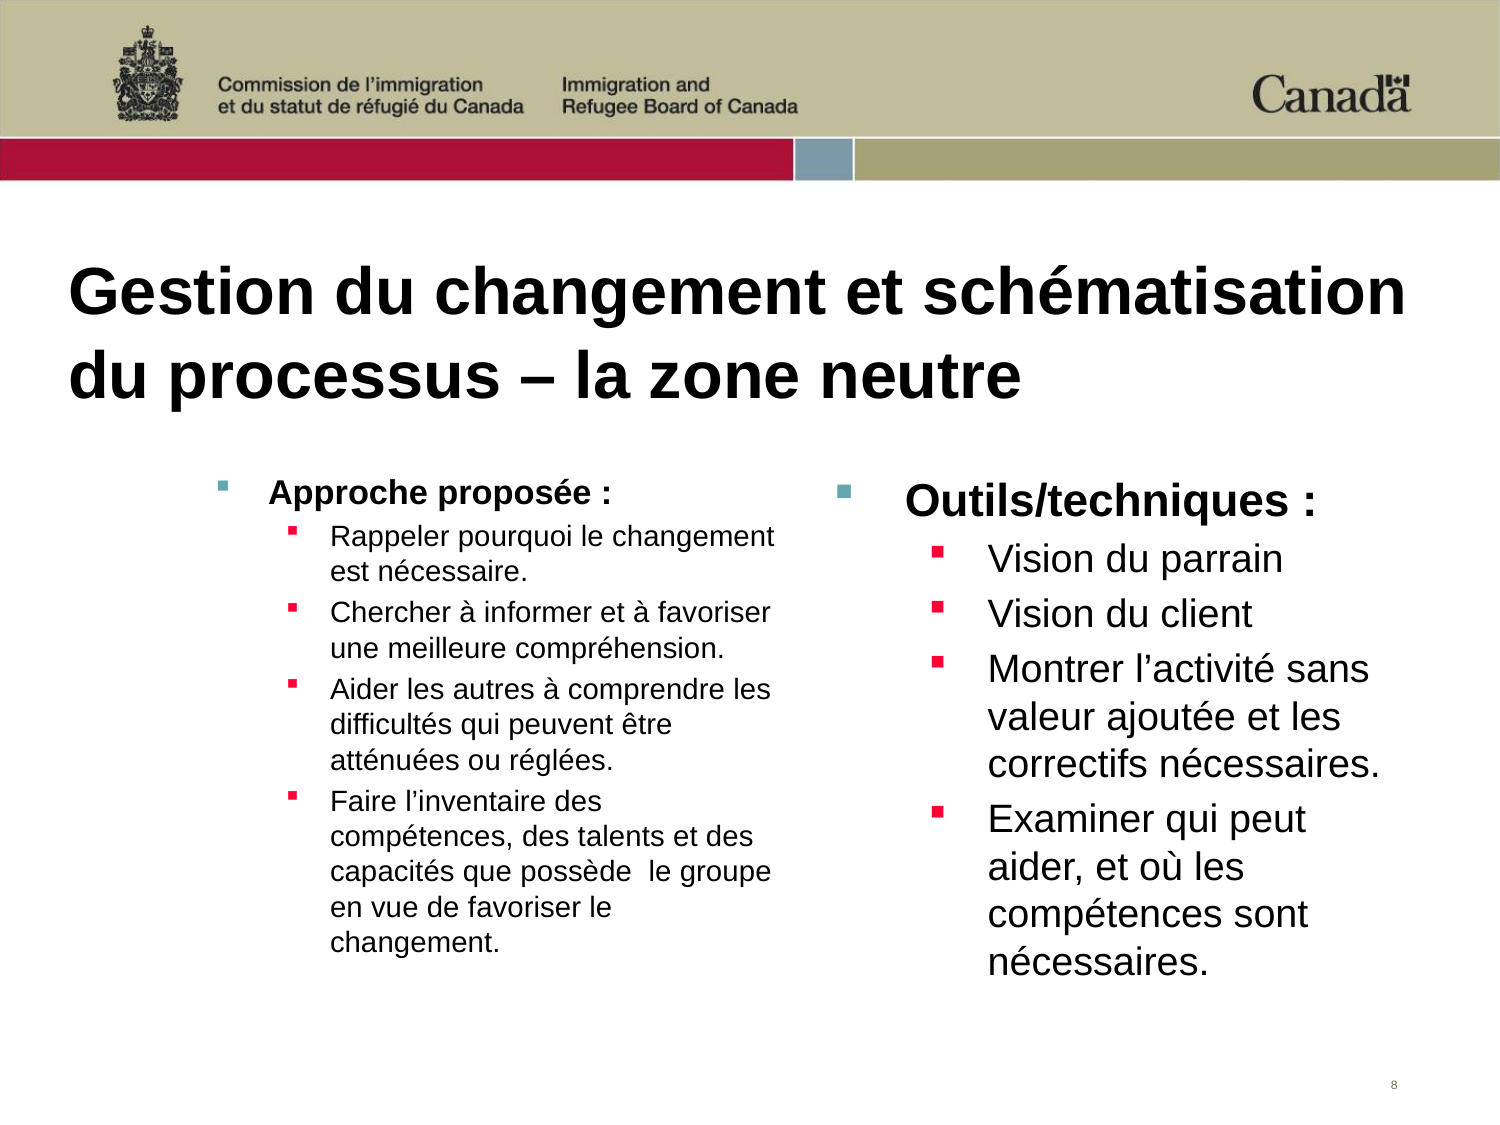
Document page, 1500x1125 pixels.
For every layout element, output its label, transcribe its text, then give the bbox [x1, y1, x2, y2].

slide_number 8 [1100, 1025, 1413, 1100]
picture [0, 0, 1500, 1125]
list Outils/techniques : Vision du parrain Vision du client Montrer l’activité sans valeur ajoutée et les correctifs nécessaires. Examiner qui peut aider, et où les compétences sont nécessaires. [818, 462, 1413, 1000]
list Approche proposée : Rappeler pourquoi le changement est nécessaire. Chercher à informer et à favoriser une meilleure compréhension. Aider les autres à comprendre les difficultés qui peuvent être atténuées ou réglées. Faire l’inventaire des compétences, des talents et des capacités que possède le groupe en vue de favoriser le changement. [200, 462, 794, 1000]
title Gestion du changement et schématisation du processus – la zone neutre [53, 237, 1447, 425]
